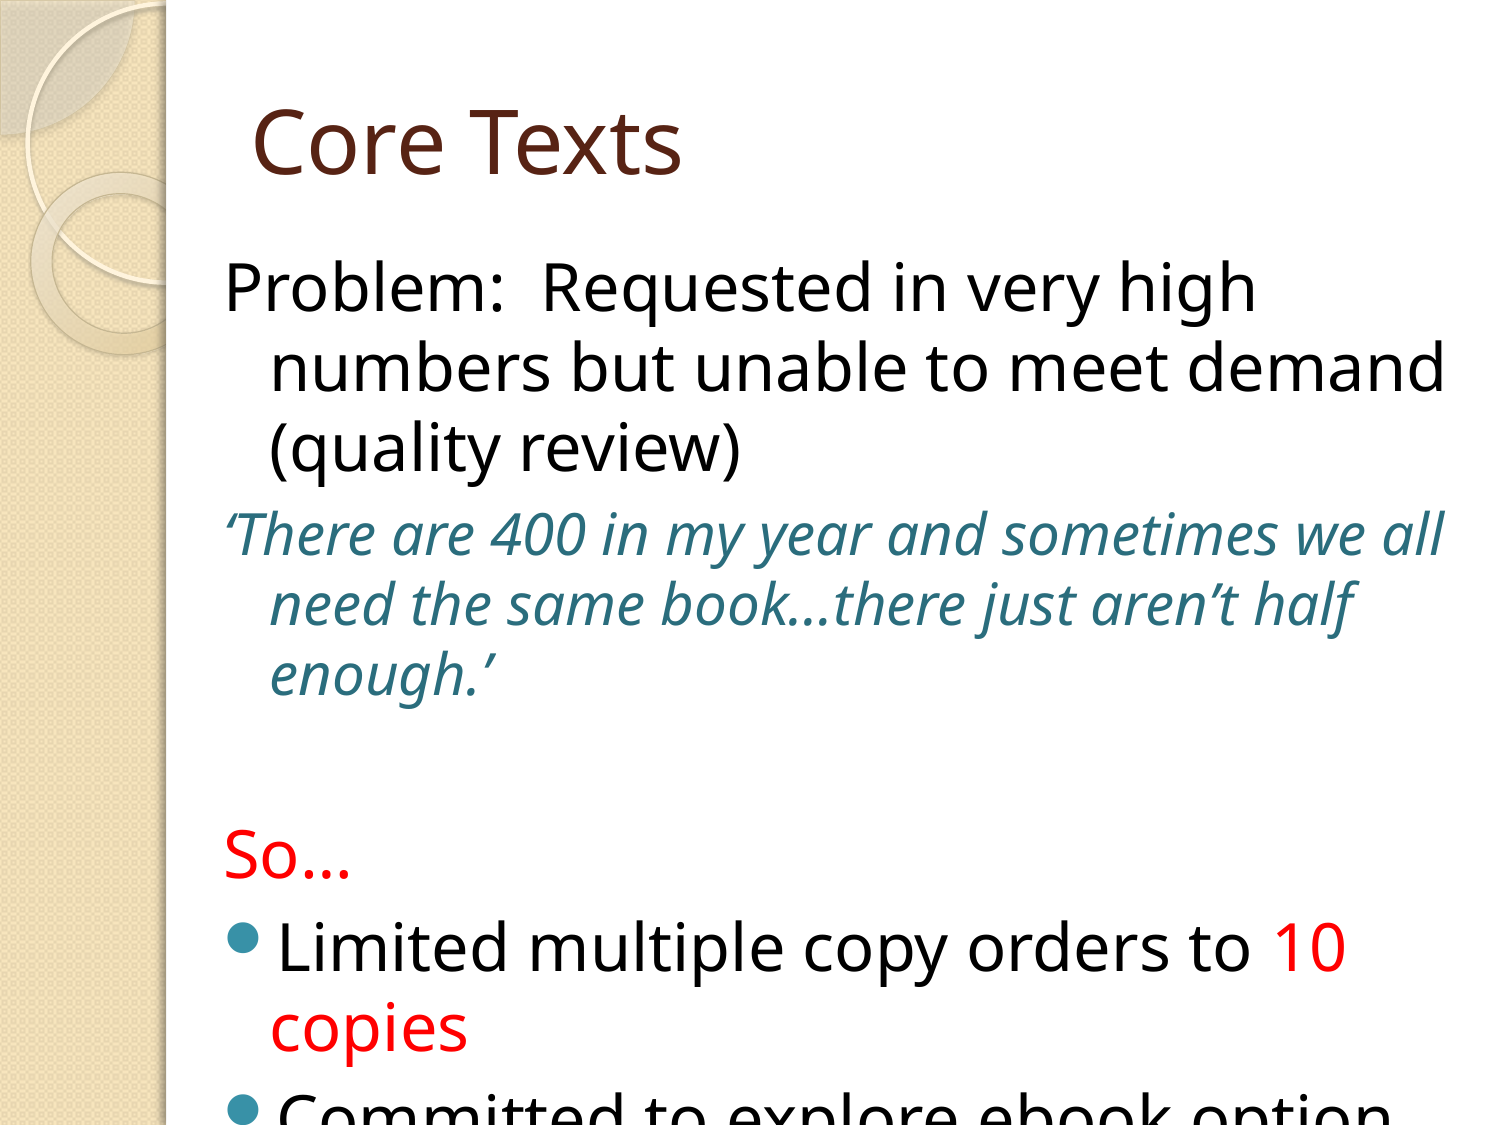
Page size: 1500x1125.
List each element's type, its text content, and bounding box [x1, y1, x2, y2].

list Problem: Requested in very high numbers but unable to meet demand (quality review) ‘There are 400 in my year and sometimes we all need the same book…there just aren’t half enough.’ So… Limited multiple copy orders to 10 copies Committed to explore ebook option… [194, 237, 1466, 1025]
title Core Texts [235, 45, 1466, 233]
